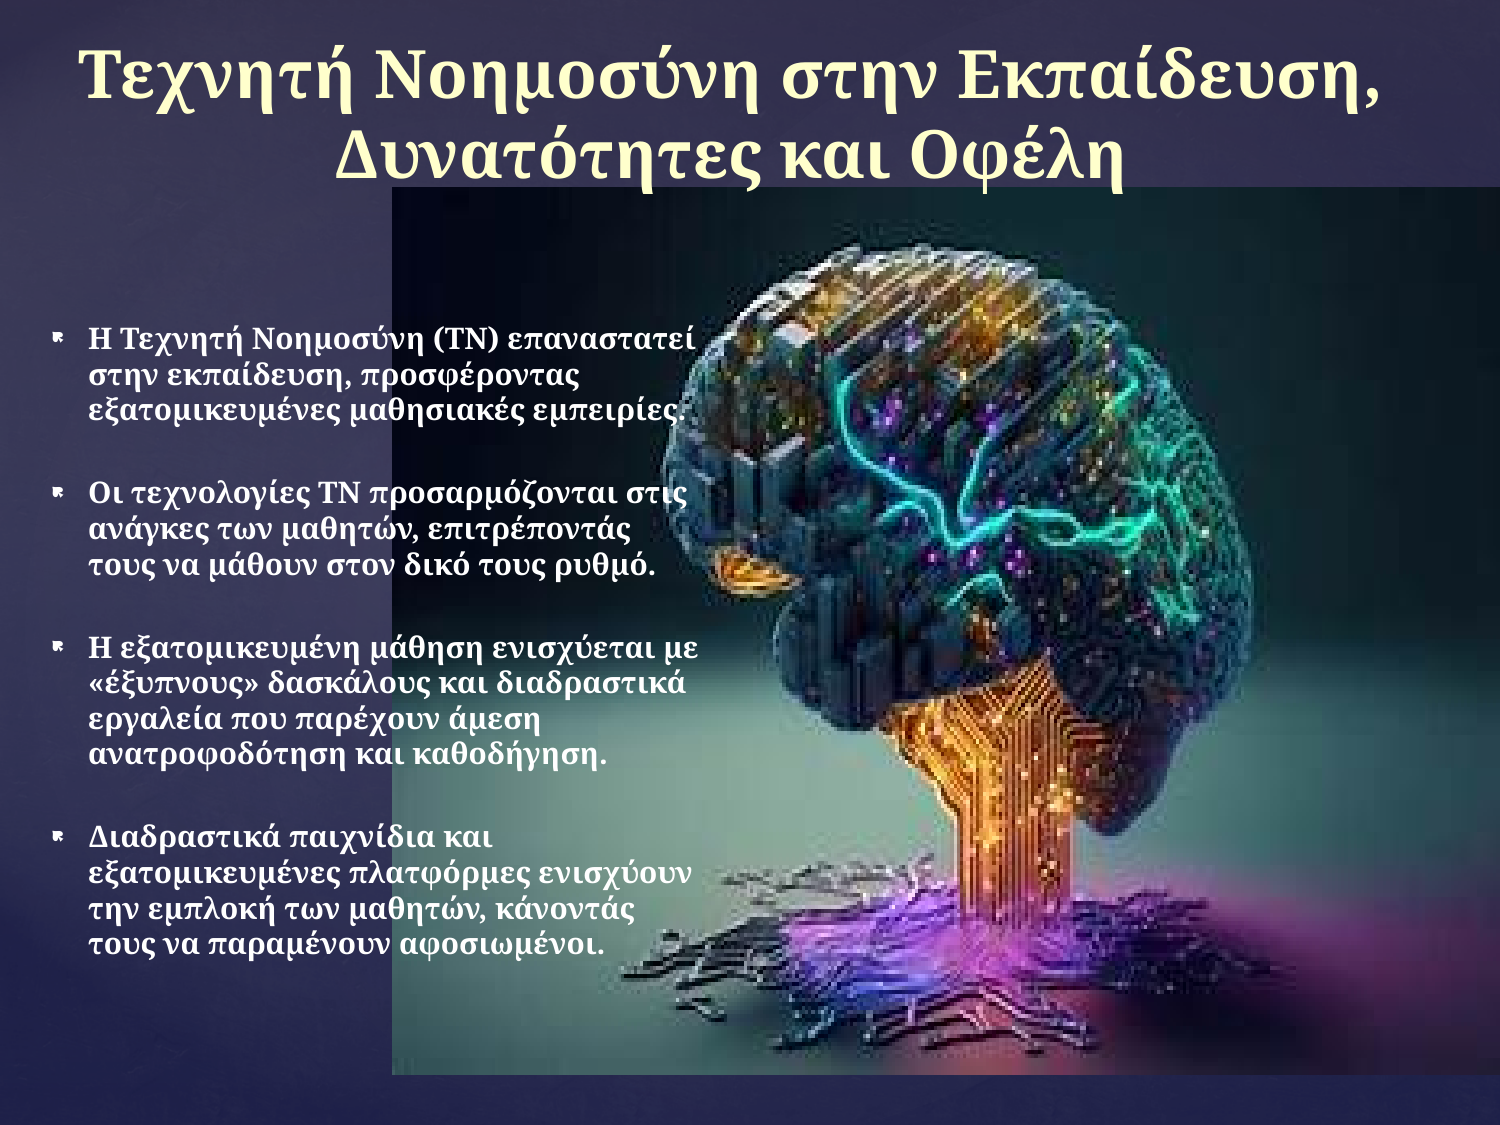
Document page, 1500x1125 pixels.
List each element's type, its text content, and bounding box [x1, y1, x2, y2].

text_box Η Τεχνητή Νοημοσύνη (ΤΝ) επαναστατεί στην εκπαίδευση, προσφέροντας εξατομικευμένες μαθησιακές εμπειρίες. Οι τεχνολογίες ΤΝ προσαρμόζονται στις ανάγκες των μαθητών, επιτρέποντάς τους να μάθουν στον δικό τους ρυθμό. Η εξατομικευμένη μάθηση ενισχύεται με «έξυπνους» δασκάλους και διαδραστικά εργαλεία που παρέχουν άμεση ανατροφοδότηση και καθοδήγηση. Διαδραστικά παιχνίδια και εξατομικευμένες πλατφόρμες ενισχύουν την εμπλοκή των μαθητών, κάνοντάς τους να παραμένουν αφοσιωμένοι. [33, 312, 381, 1050]
text_box Τεχνητή Νοημοσύνη στην Εκπαίδευση, Δυνατότητες και Οφέλη [49, 24, 1413, 200]
picture [391, 186, 1500, 1076]
